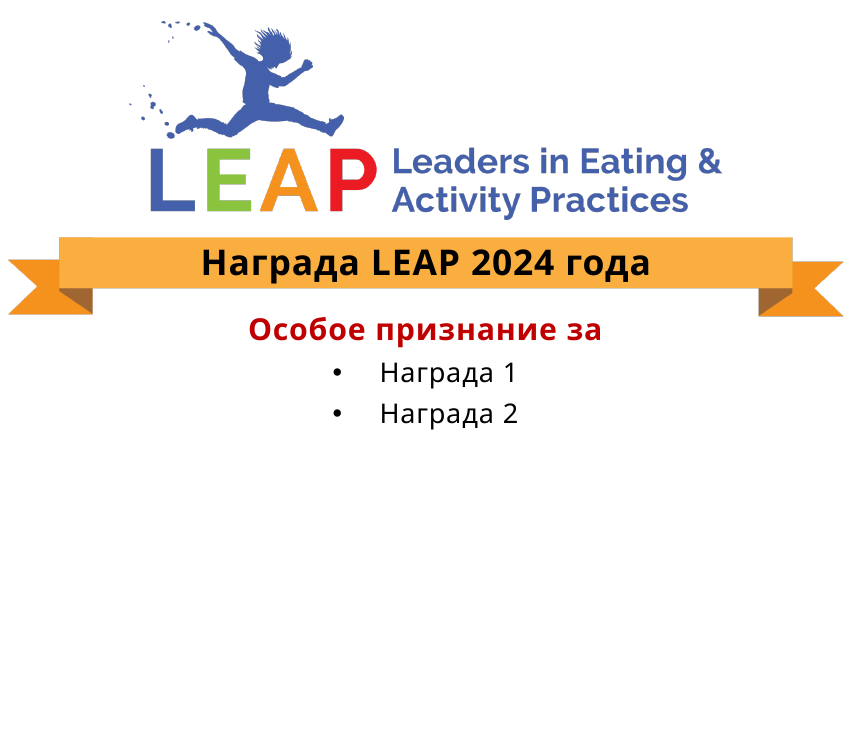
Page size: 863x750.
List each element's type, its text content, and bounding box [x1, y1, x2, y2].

picture [1, 0, 863, 338]
list Особое признание за Награда 1 Награда 2 [91, 307, 760, 603]
title Награда LEAP 2024 года [60, 240, 792, 287]
